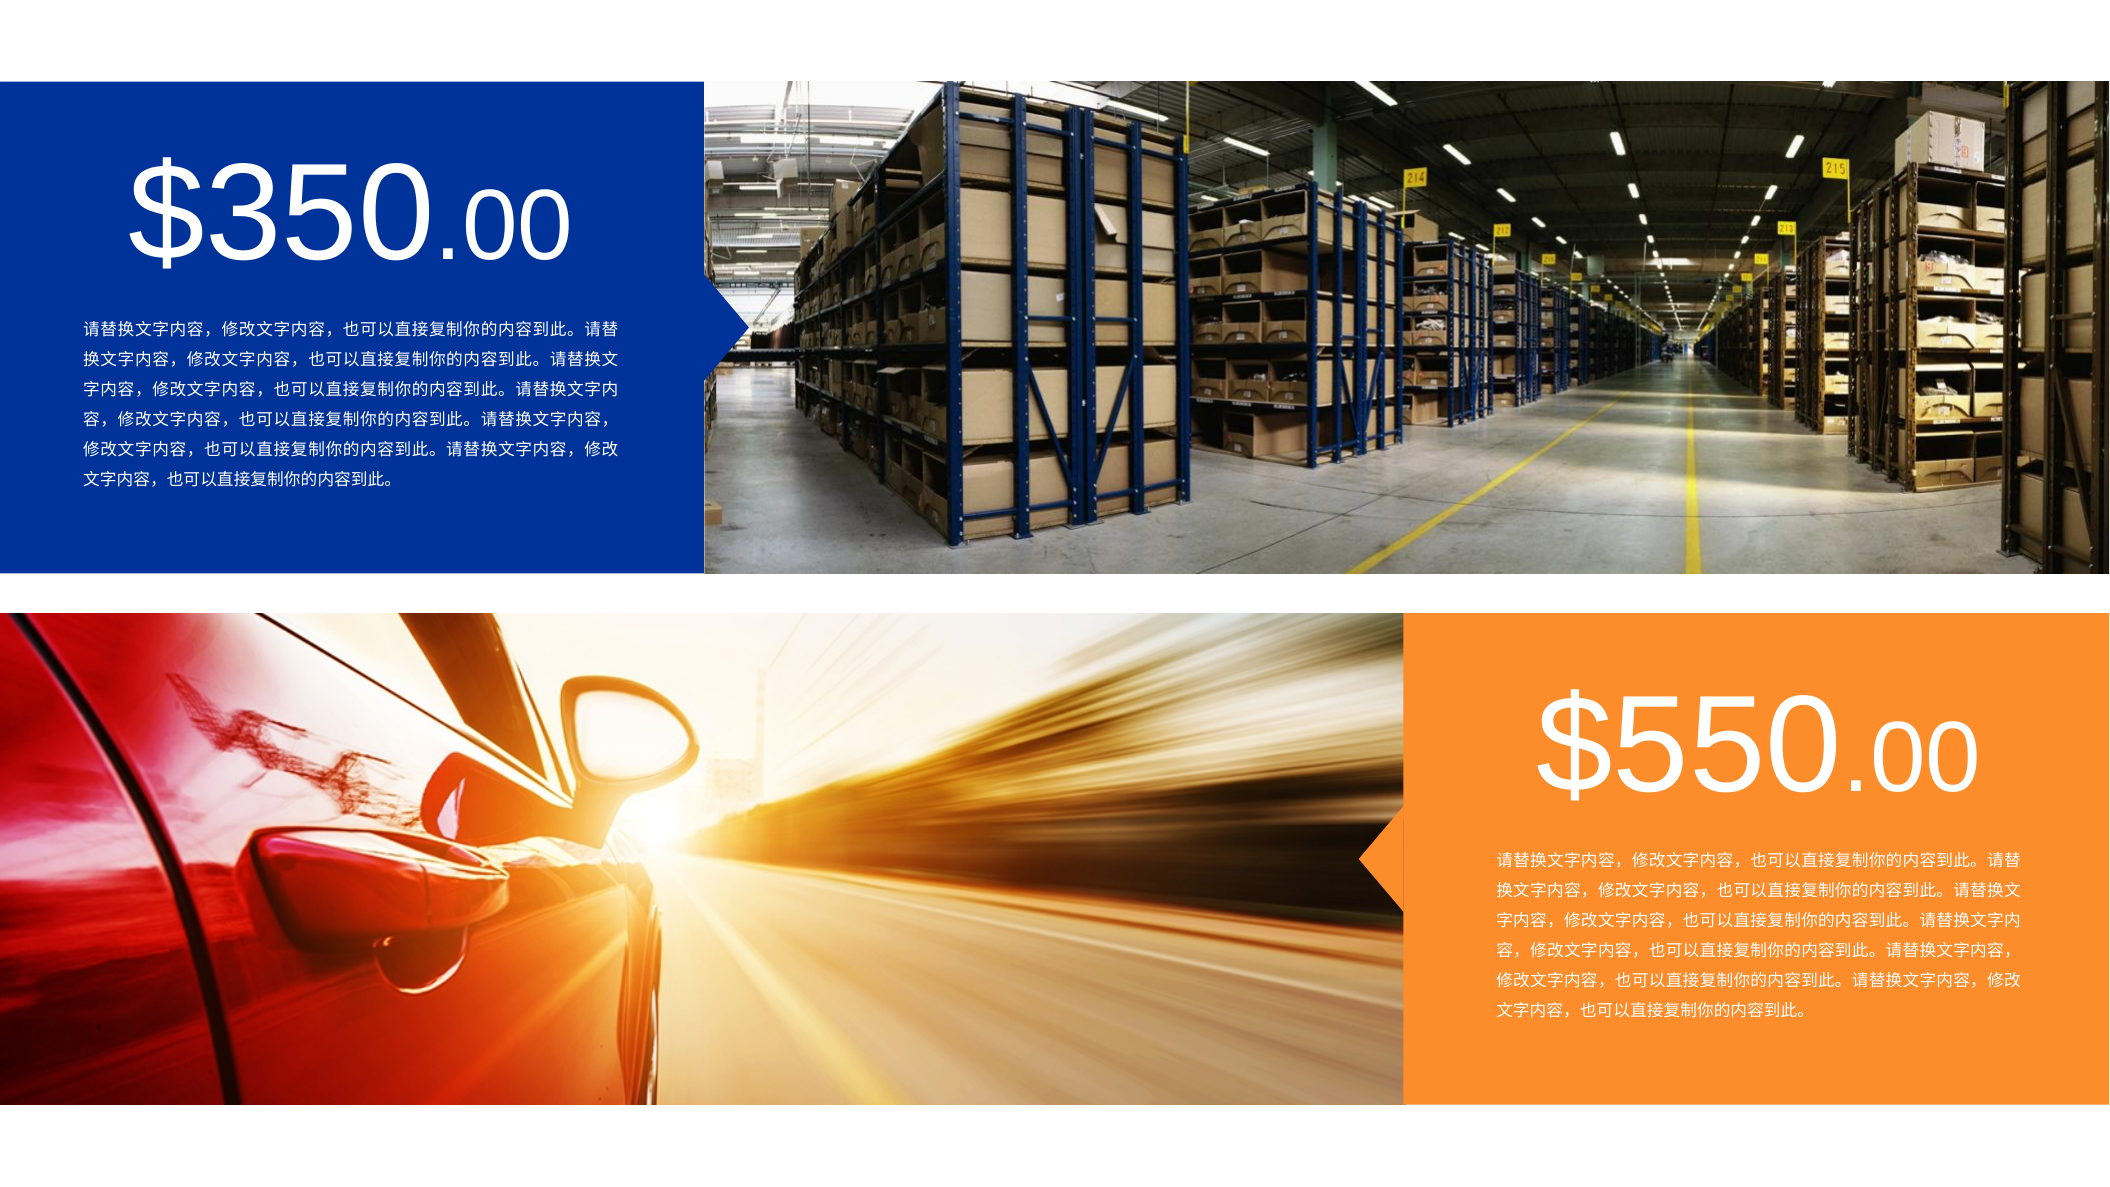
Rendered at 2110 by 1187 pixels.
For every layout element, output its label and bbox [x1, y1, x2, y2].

text_box [0, 81, 749, 574]
text_box [1358, 613, 2110, 1105]
text_box [749, 81, 2110, 574]
text_box [0, 612, 1408, 1106]
